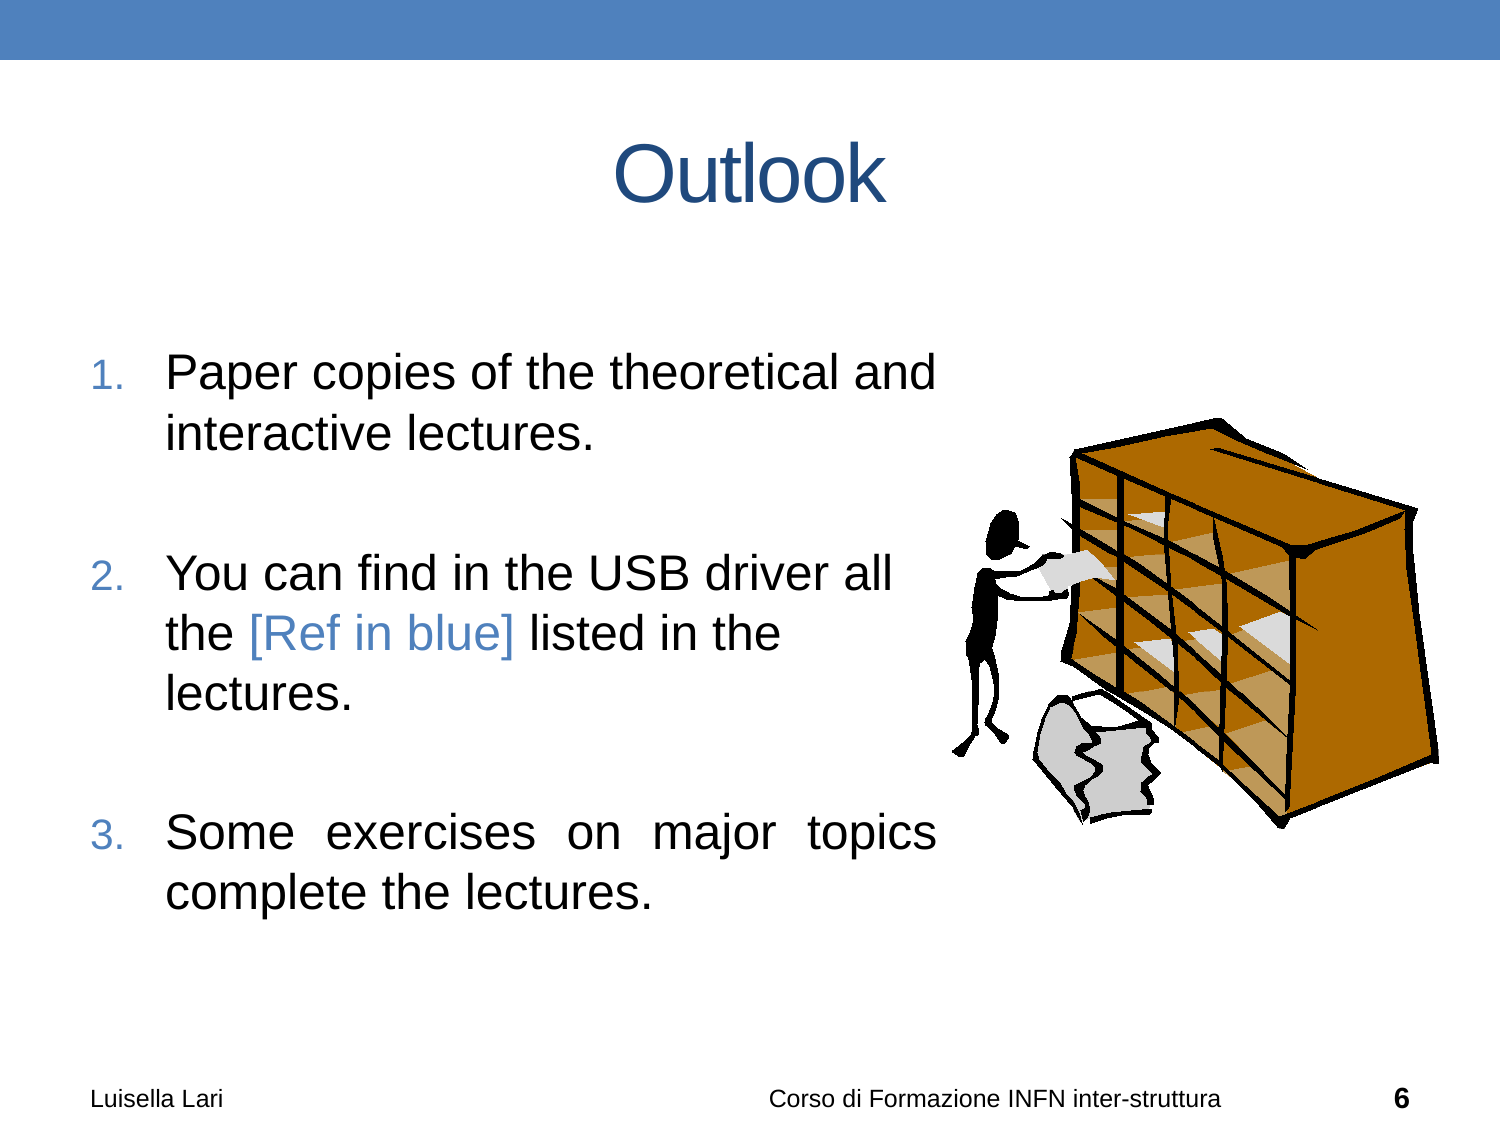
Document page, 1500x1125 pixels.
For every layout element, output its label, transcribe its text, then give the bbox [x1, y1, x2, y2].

slide_number Luisella Lari [75, 1070, 550, 1125]
footer Corso di Formazione INFN inter-struttura [562, 1070, 1238, 1125]
picture [952, 418, 1439, 829]
title Outlook [75, 87, 1425, 250]
list Paper copies of the theoretical and interactive lectures. You can find in the USB driver all the [Ref in blue] listed in the lectures. Some exercises on major topics complete the lectures. [75, 262, 953, 1045]
slide_number 6 [1250, 1070, 1425, 1125]
